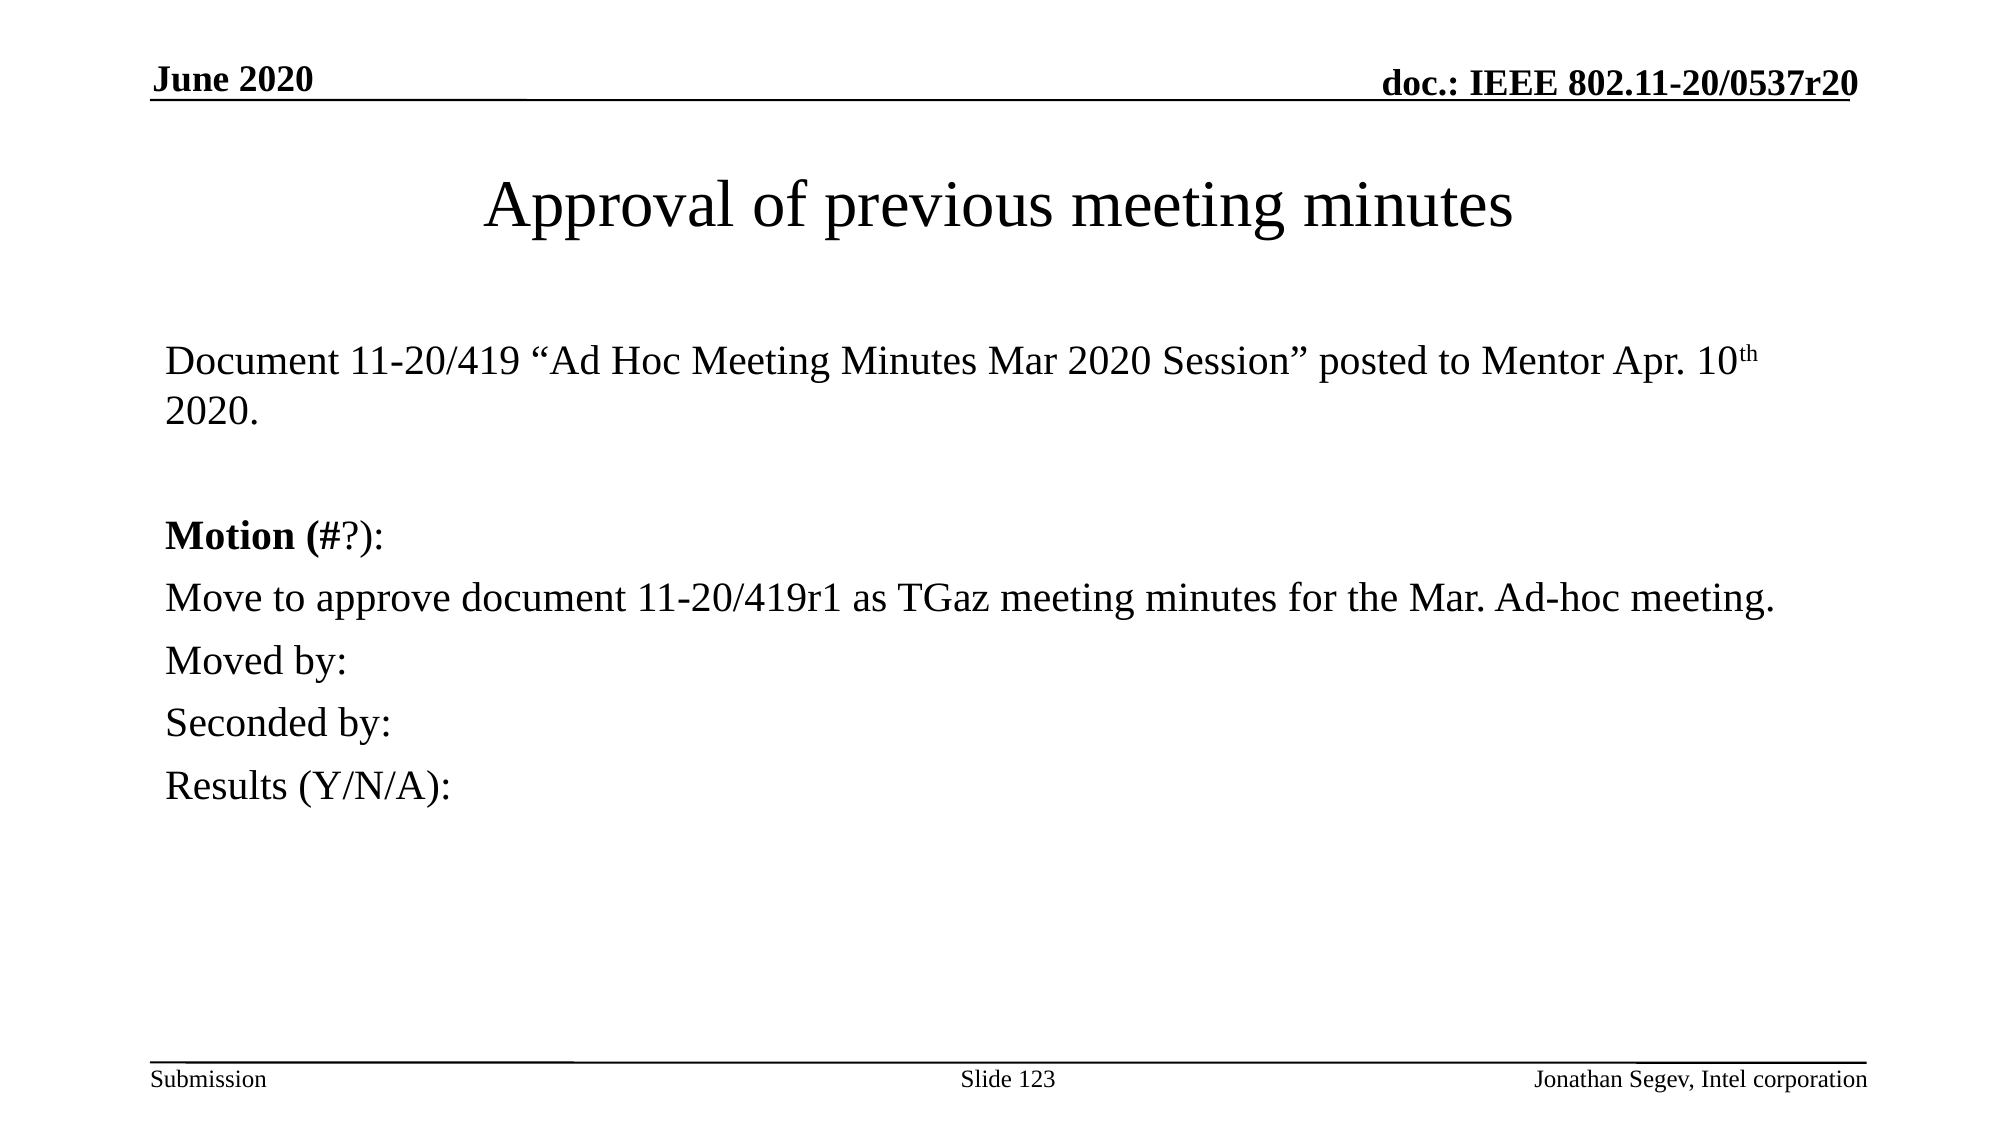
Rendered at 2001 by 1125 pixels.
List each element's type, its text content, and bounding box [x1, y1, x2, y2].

list Document 11-20/419 “Ad Hoc Meeting Minutes Mar 2020 Session” posted to Mentor Apr. 10th 2020. Motion (#?): Move to approve document 11-20/419r1 as TGaz meeting minutes for the Mar. Ad-hoc meeting. Moved by: Seconded by: Results (Y/N/A): [149, 324, 1850, 1000]
title Approval of previous meeting minutes [149, 112, 1850, 288]
footer Jonathan Segev, Intel corporation [1171, 1061, 1869, 1093]
slide_number Slide 123 [950, 1061, 1067, 1123]
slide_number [152, 54, 563, 100]
